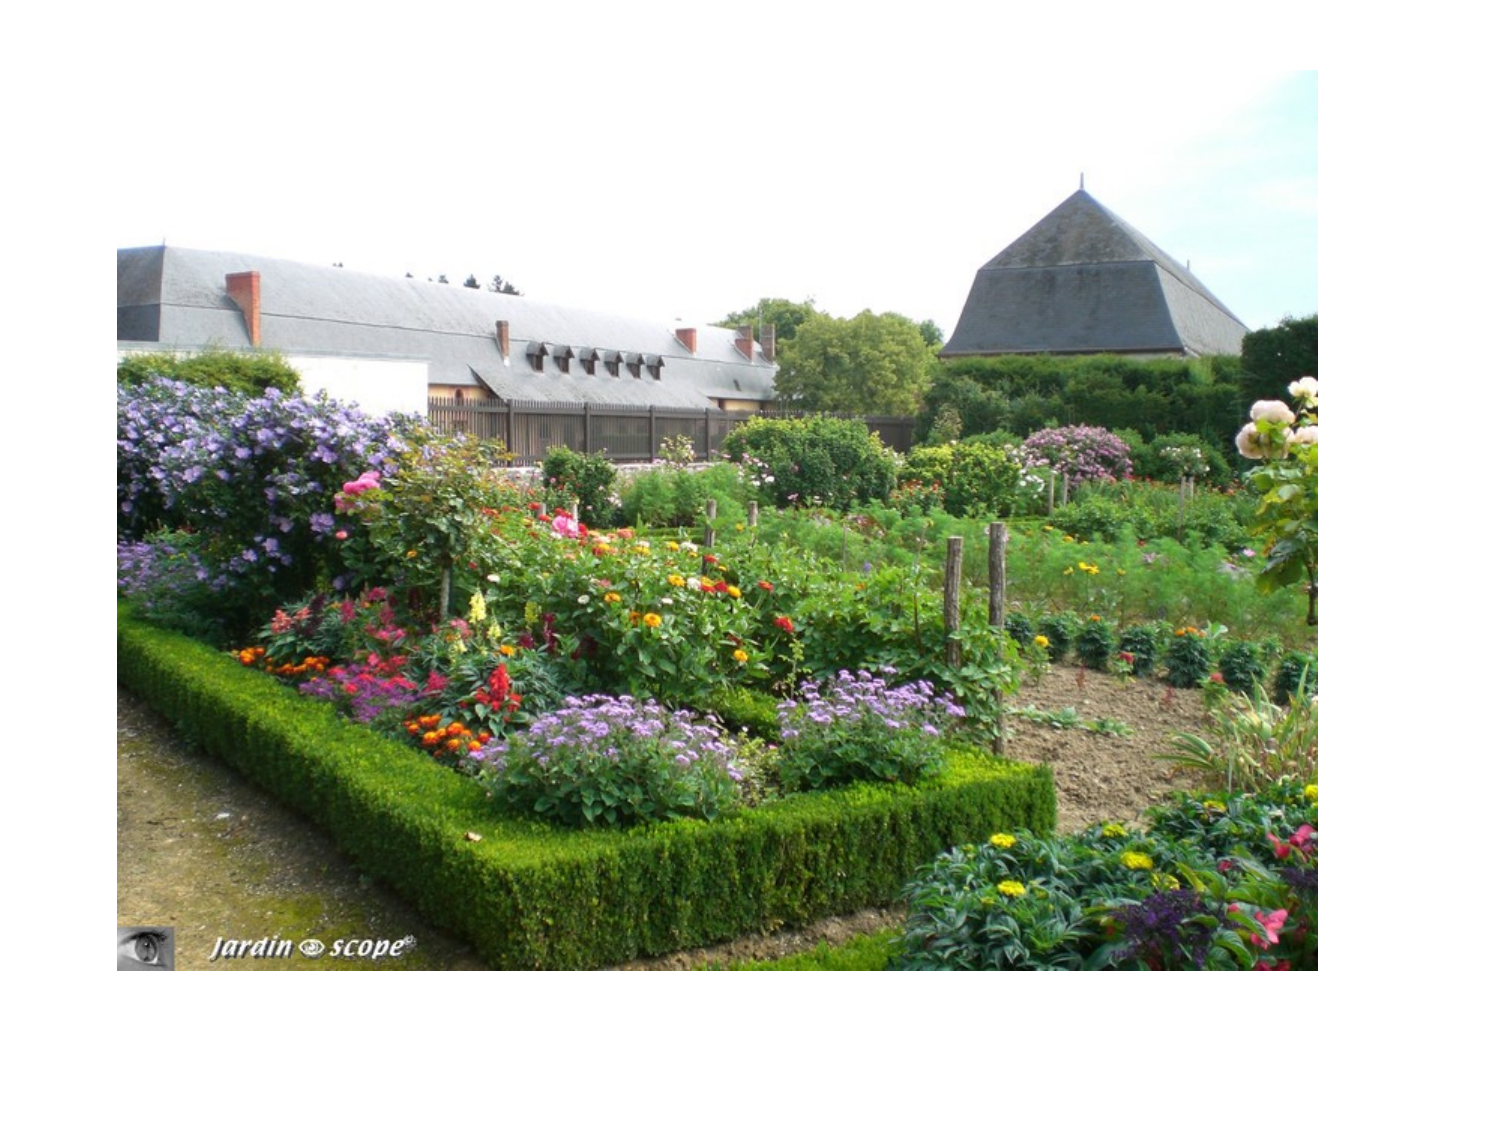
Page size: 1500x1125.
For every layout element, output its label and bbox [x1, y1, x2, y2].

picture [116, 70, 1318, 971]
